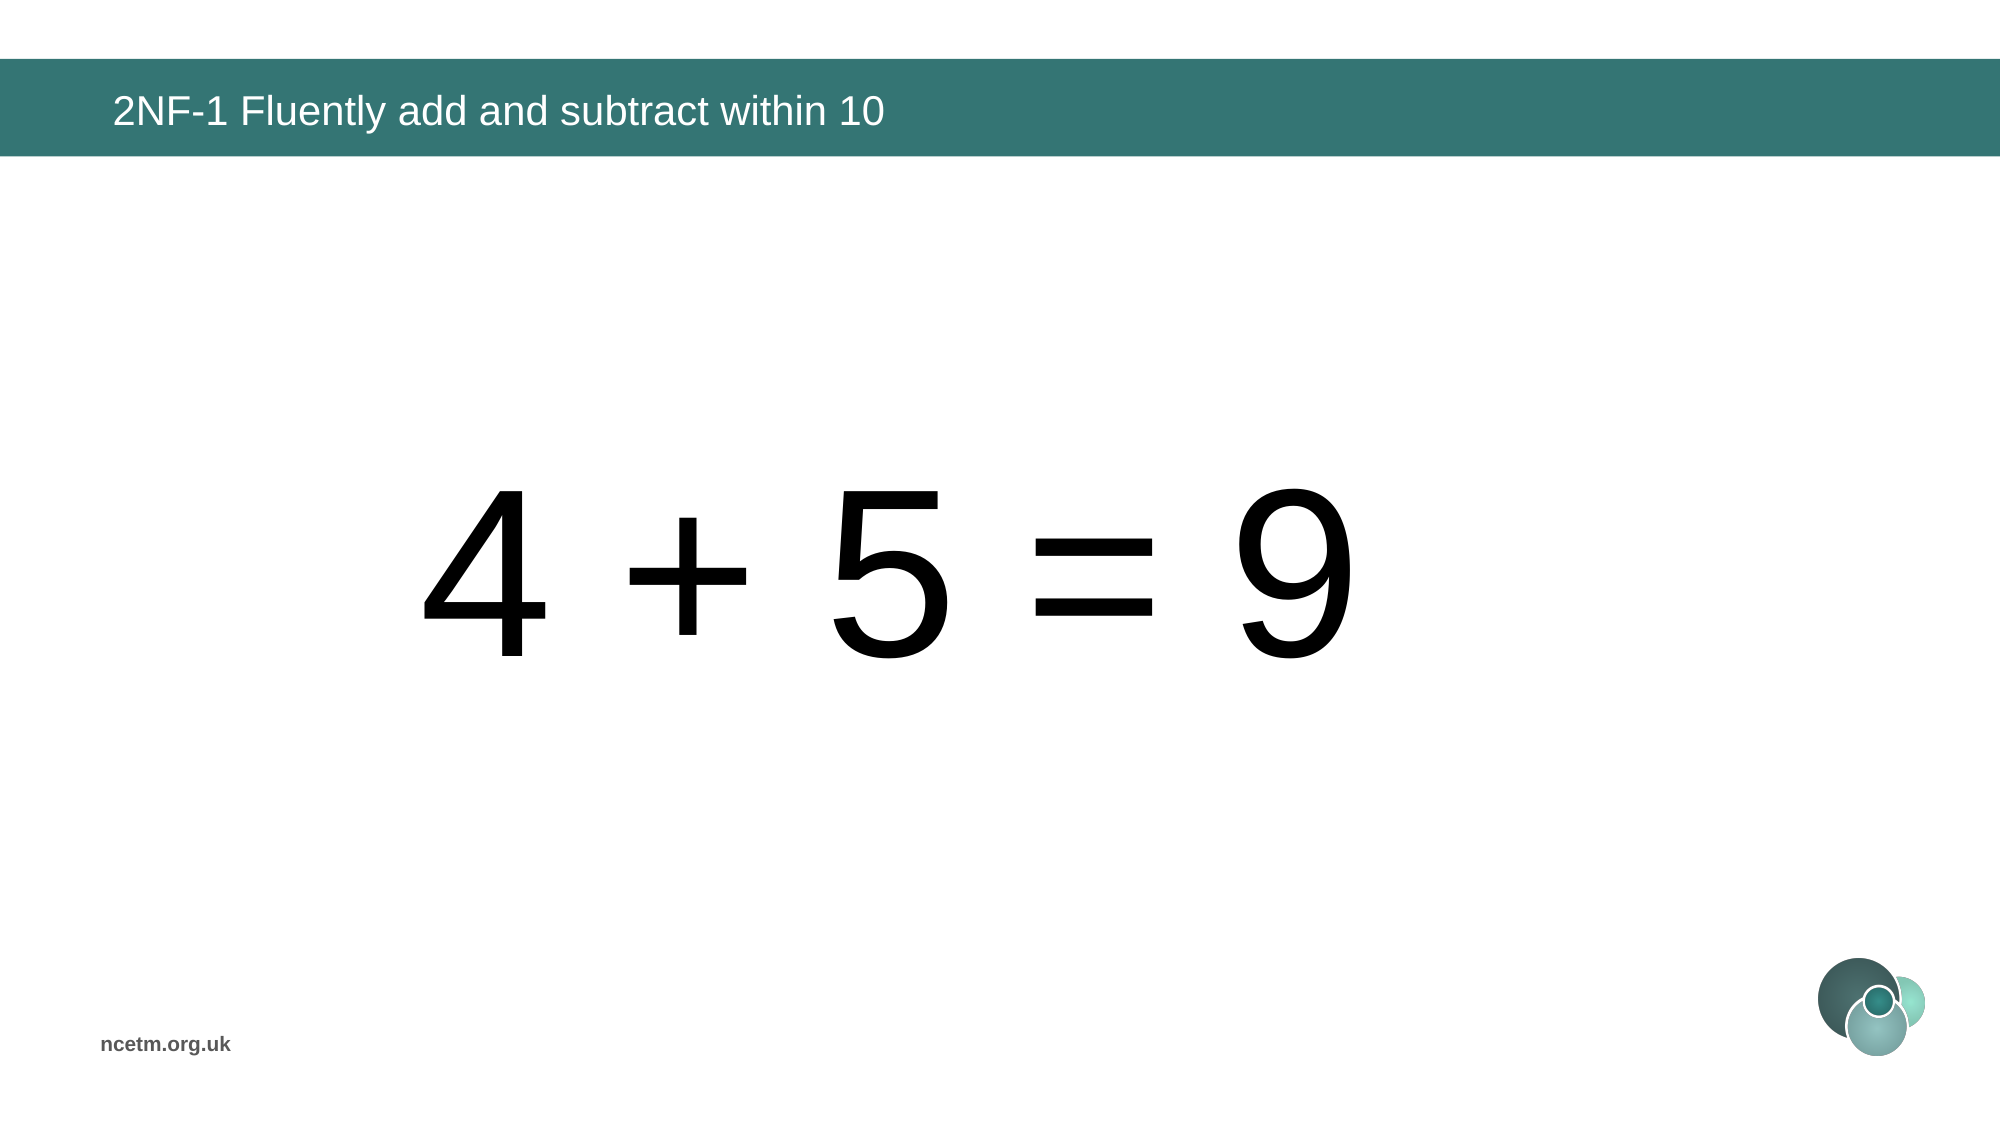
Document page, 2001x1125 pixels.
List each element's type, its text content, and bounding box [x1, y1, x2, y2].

picture [1818, 958, 1925, 1056]
title 2NF-1 Fluently add and subtract within 10 [97, 76, 1945, 147]
text_box 4 + 5 = [404, 409, 1213, 712]
text_box 9 [1213, 409, 1377, 712]
